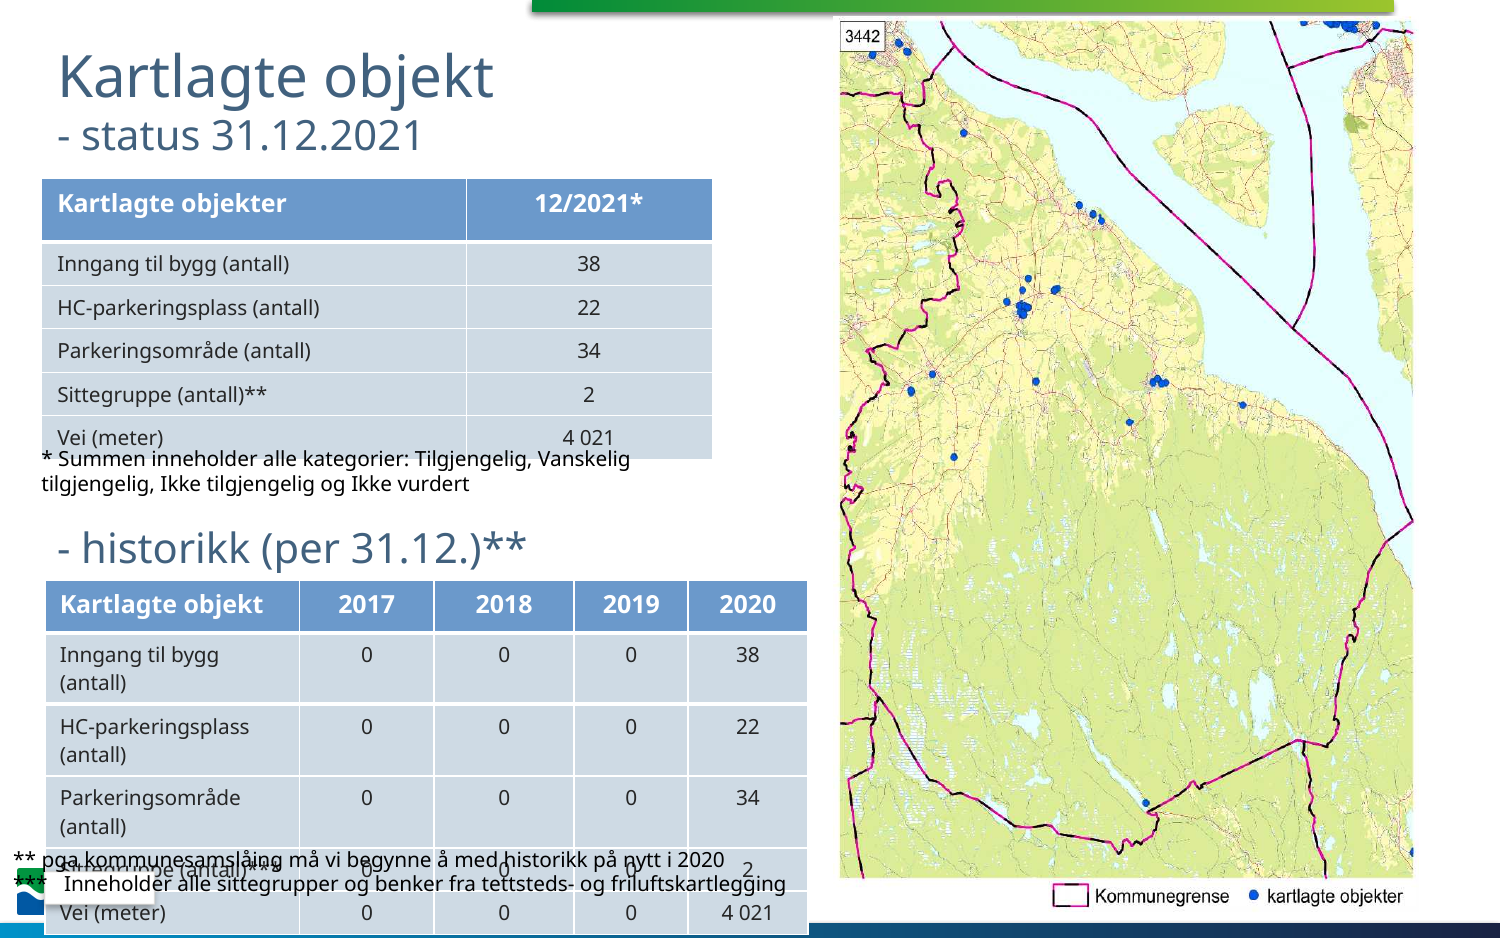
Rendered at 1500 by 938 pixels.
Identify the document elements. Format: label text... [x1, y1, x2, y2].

table_cell 0 [300, 904, 433, 934]
table_header 2018 [435, 581, 573, 631]
table_cell Parkeringsområde (antall) [46, 777, 299, 838]
table_cell 34 [467, 329, 712, 372]
table_cell 4 021 [467, 416, 712, 459]
text_box ** pga kommunesamslåing må vi begynne å med historikk på nytt i 2020 *** Inneholder alle sittegrupper og benker fra tettsteds- og friluftskartlegging [0, 838, 802, 904]
table_header 2020 [689, 581, 807, 631]
picture [833, 16, 1419, 913]
table_cell Inngang til bygg (antall) [46, 635, 299, 702]
text_box Kartlagte objekt - status 31.12.2021 [42, 24, 828, 167]
table_cell Sittegruppe (antall)** [42, 373, 466, 415]
table_header 2017 [300, 581, 433, 631]
table_cell Vei (meter) [42, 416, 466, 438]
table_cell 0 [435, 706, 573, 775]
table_cell 0 [435, 904, 573, 934]
table_cell 38 [689, 635, 807, 702]
table_cell Inngang til bygg (antall) [42, 244, 466, 285]
table_cell 0 [575, 777, 687, 838]
table_cell 4 021 [689, 892, 807, 934]
table_cell 0 [435, 777, 573, 838]
table_header Kartlagte objekt [46, 581, 299, 631]
table_header Kartlagte objekter [42, 179, 466, 240]
table_cell 0 [435, 635, 573, 702]
table_cell 38 [467, 244, 712, 285]
text_box * Summen inneholder alle kategorier: Tilgjengelig, Vanskelig tilgjengelig, Ikke tilgjengelig og Ikke vurdert [26, 438, 711, 504]
text_box - historikk (per 31.12.)** [42, 496, 828, 580]
table_cell 0 [575, 635, 687, 702]
table_cell 2 [467, 373, 712, 415]
table_cell Vei (meter) [46, 904, 299, 934]
table_cell 2 [802, 849, 807, 890]
table_header 12/2021* [467, 179, 712, 240]
table_cell 0 [575, 706, 687, 775]
table_cell 0 [300, 706, 433, 775]
table_cell HC-parkeringsplass (antall) [42, 286, 466, 328]
table_cell 22 [689, 706, 807, 775]
table_cell 22 [467, 286, 712, 328]
table_cell 0 [300, 635, 433, 702]
table_cell 0 [300, 777, 433, 838]
table_cell Parkeringsområde (antall) [42, 329, 466, 372]
table_cell 34 [689, 777, 807, 847]
table_cell HC-parkeringsplass (antall) [46, 706, 299, 775]
table_cell 0 [575, 904, 687, 934]
table_header 2019 [575, 581, 687, 631]
